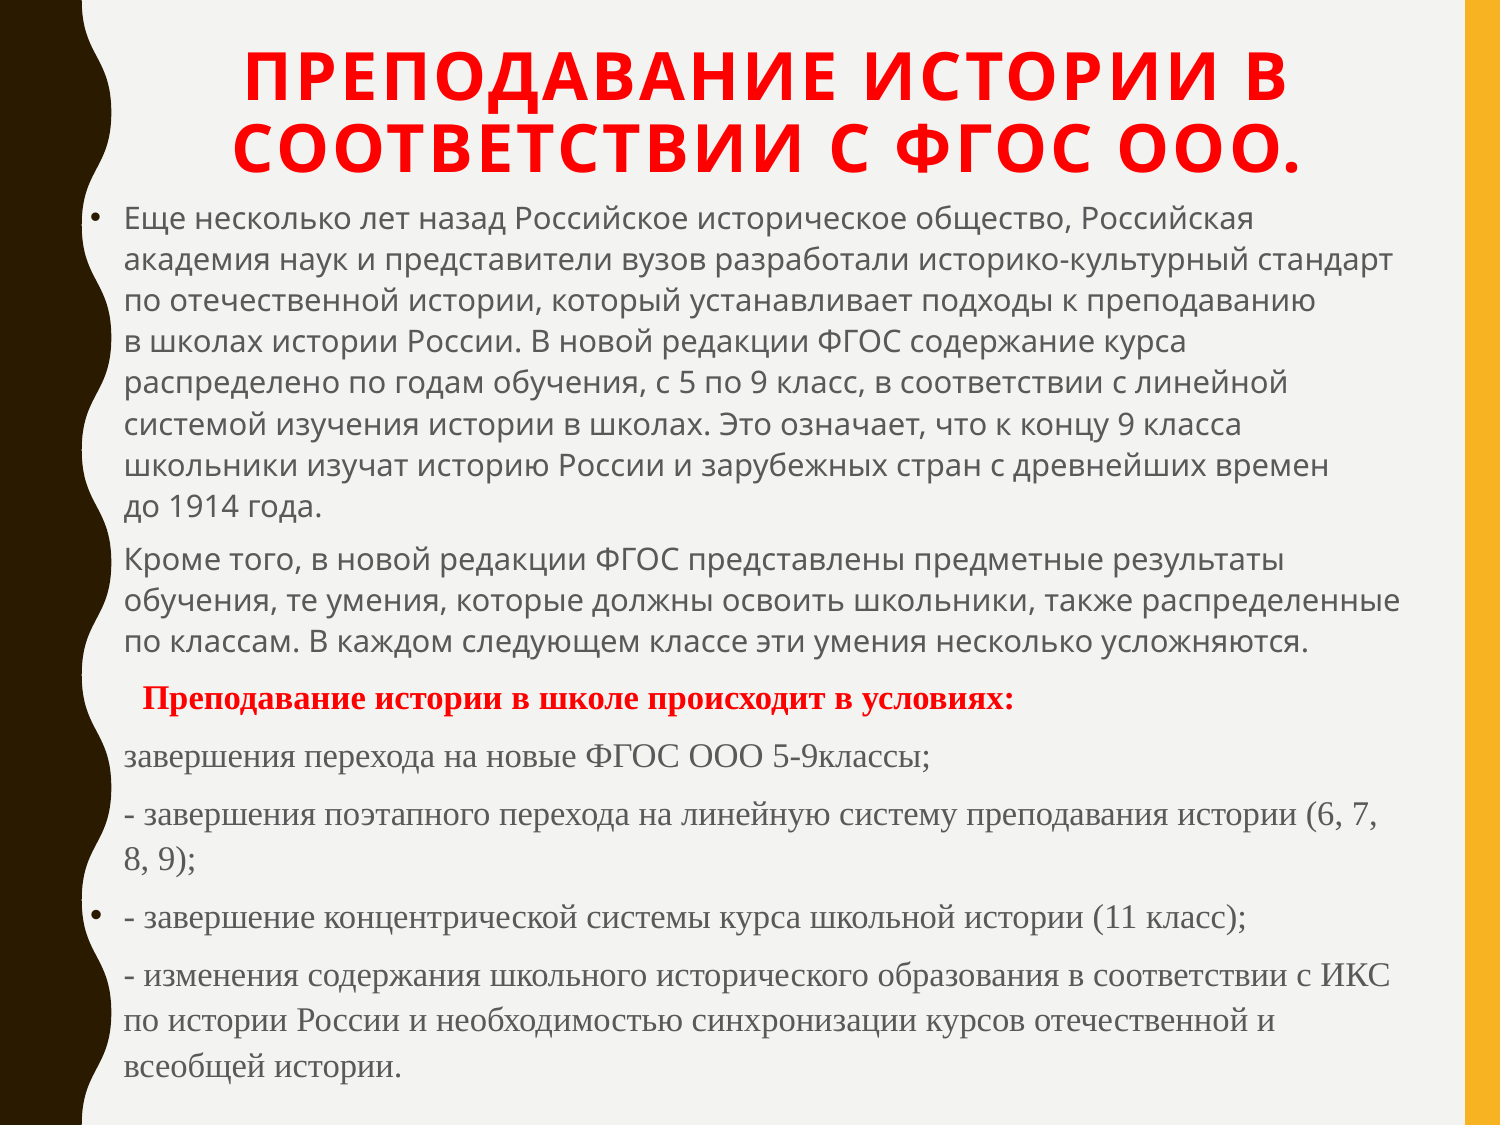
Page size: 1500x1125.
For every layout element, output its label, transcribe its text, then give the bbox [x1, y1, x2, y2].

list Еще несколько лет назад Российское историческое общество, Российская академия наук и представители вузов разработали историко-культурный стандарт по отечественной истории, который устанавливает подходы к преподаванию в школах истории России. В новой редакции ФГОС содержание курса распределено по годам обучения, с 5 по 9 класс, в соответствии с линейной системой изучения истории в школах. Это означает, что к концу 9 класса школьники изучат историю России и зарубежных стран с древнейших времен до 1914 года. Кроме того, в новой редакции ФГОС представлены предметные результаты обучения, те умения, которые должны освоить школьники, также распределенные по классам. В каждом следующем классе эти умения несколько усложняются. Преподавание истории в школе происходит в условиях: завершения перехода на новые ФГОС ООО 5-9классы; - завершения поэтапного перехода на линейную систему преподавания истории (6, 7, 8, 9); - завершение концентрической системы курса школьной истории (11 класс); - изменения содержания школьного исторического образования в соответствии с ИКС по истории России и необходимостью синхронизации курсов отечественной и всеобщей истории. [75, 187, 1425, 1125]
title Преподавание истории в соответствии с ФГОС ООО. [70, 35, 1465, 176]
